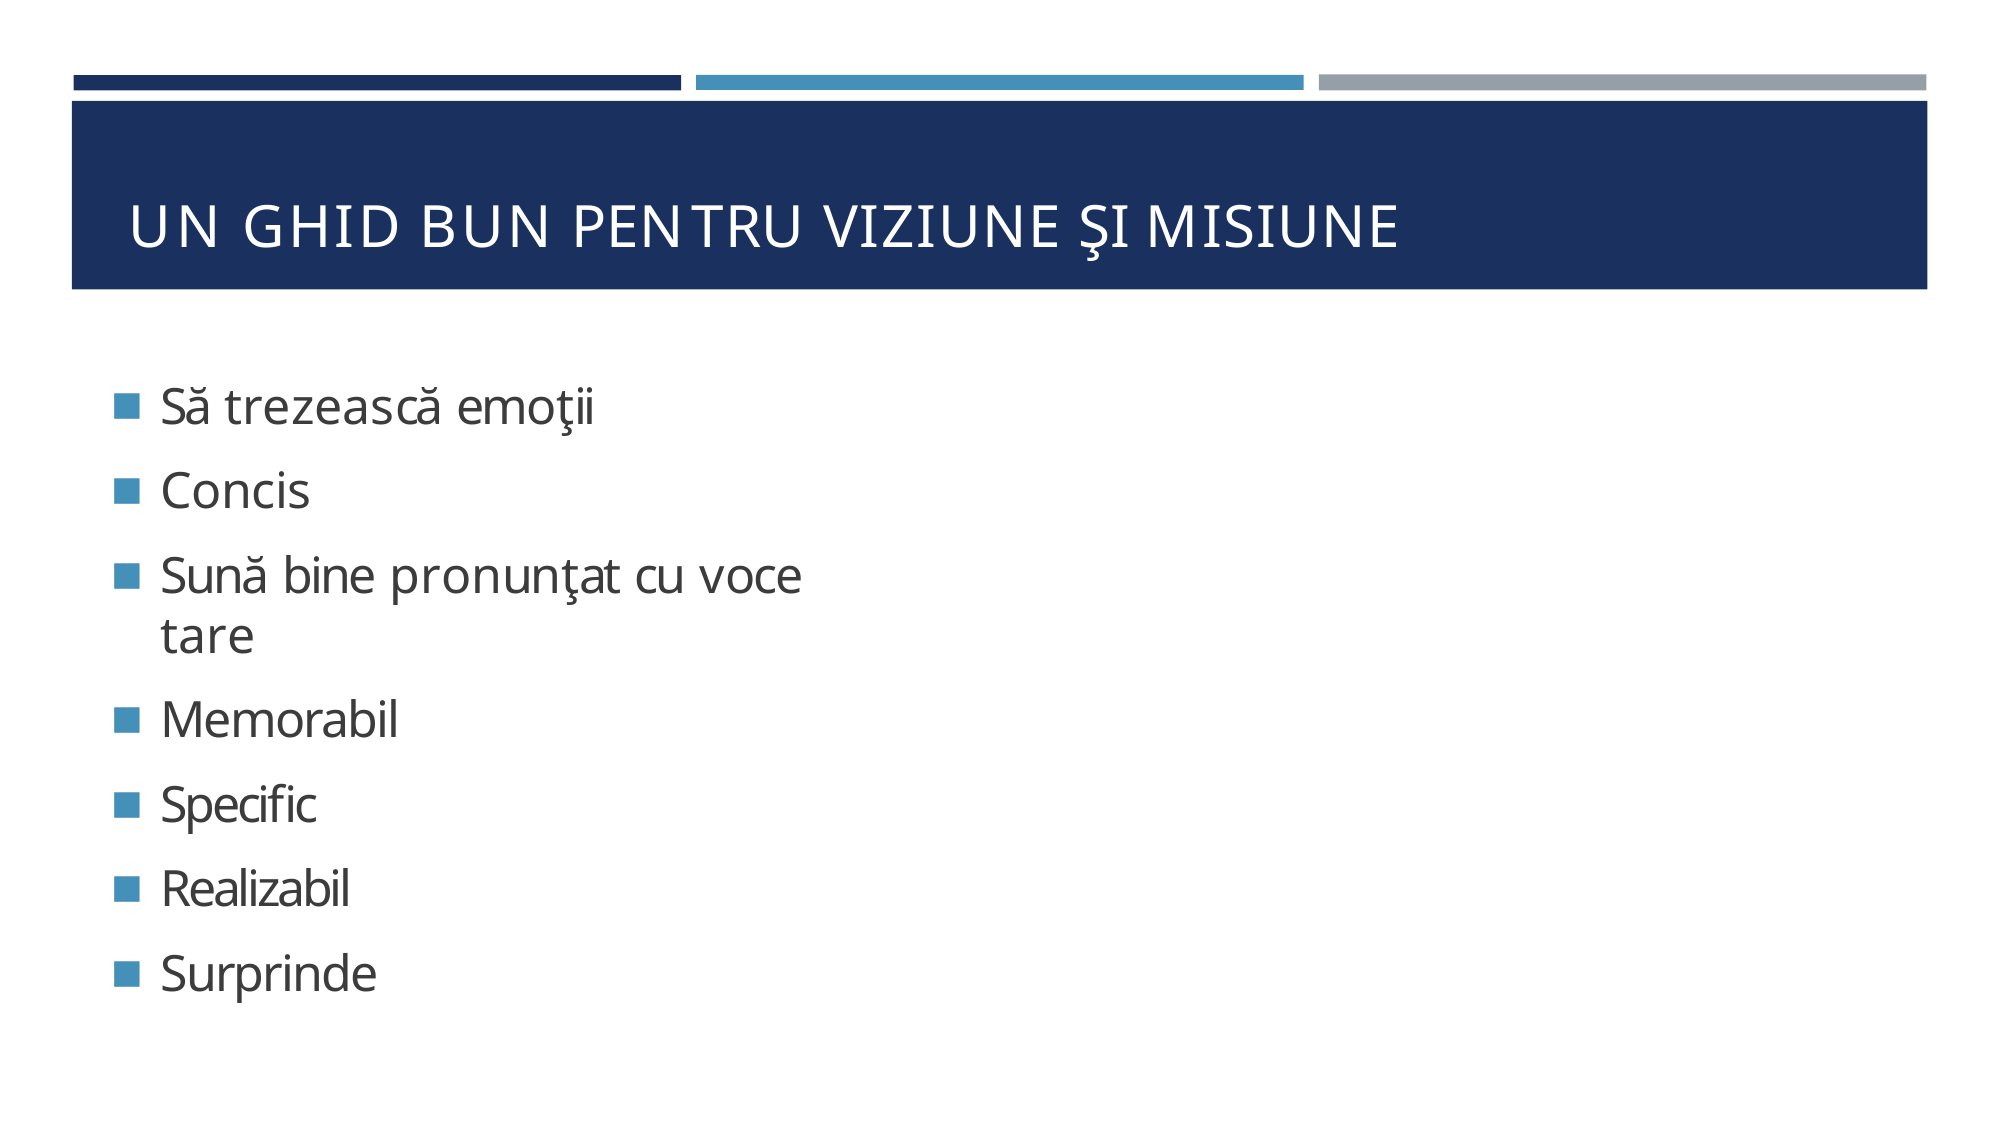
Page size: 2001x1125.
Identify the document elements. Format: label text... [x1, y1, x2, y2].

text_box Să trezească emoţii Concis Sună bine pronunţat cu voce tare Memorabil Specific Realizabil Surprinde [108, 347, 834, 1002]
title UN GHID BUN PENTRU VIZIUNE ŞI MISIUNE [71, 100, 1928, 290]
